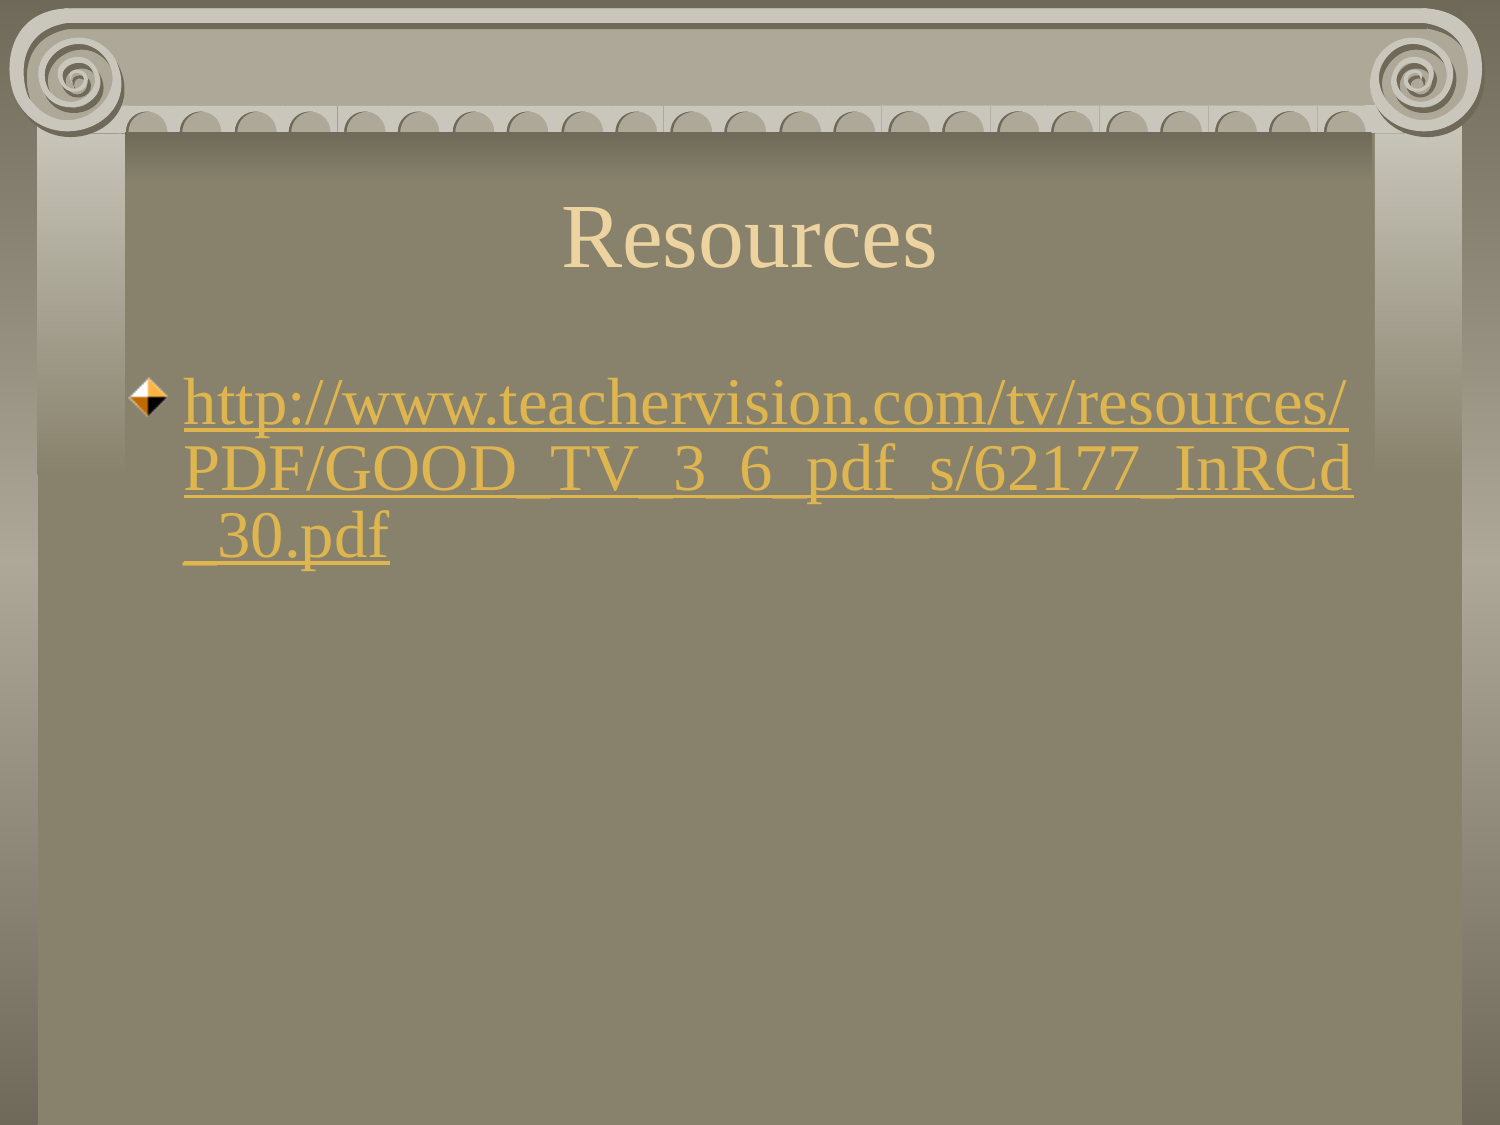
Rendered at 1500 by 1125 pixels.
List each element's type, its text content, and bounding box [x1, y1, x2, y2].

list http://www.teachervision.com/tv/resources/PDF/GOOD_TV_3_6_pdf_s/62177_InRCd_30.pdf [112, 349, 1388, 1026]
title Resources [112, 137, 1388, 326]
picture [127, 376, 170, 419]
